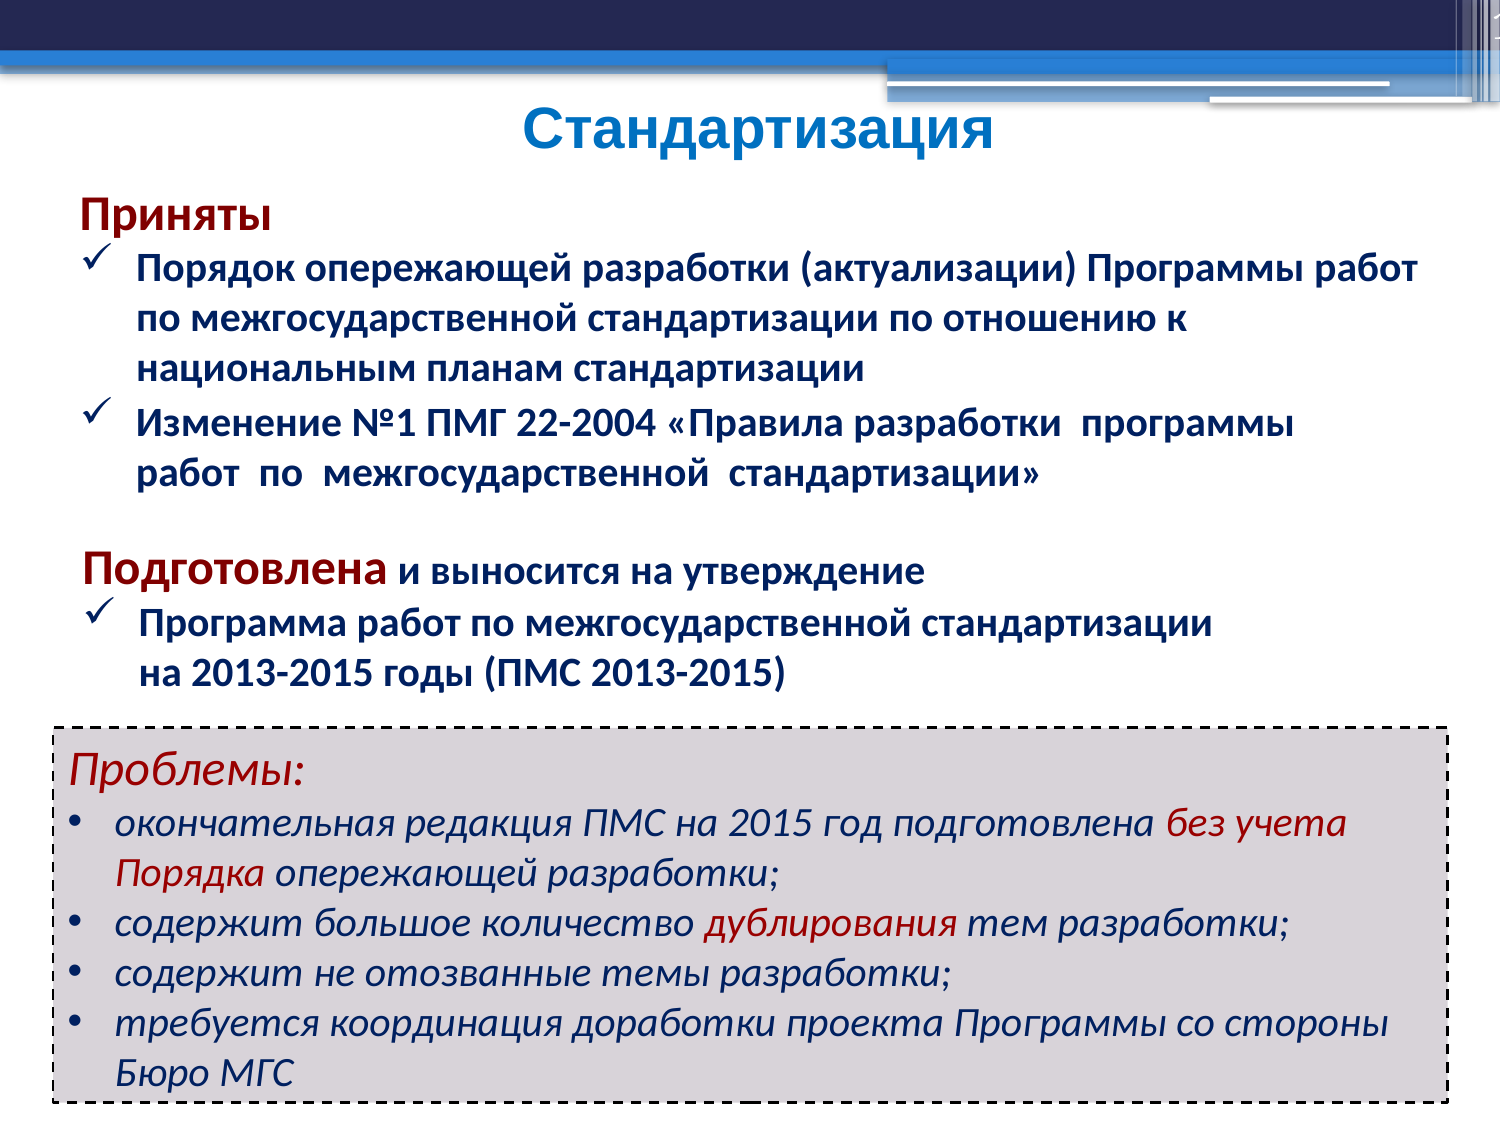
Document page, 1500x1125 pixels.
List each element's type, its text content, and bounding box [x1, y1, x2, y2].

text_box Подготовлена и выносится на утверждение Программа работ по межгосударственной стандартизации на 2013-2015 годы (ПМС 2013-2015) [67, 527, 1451, 702]
text_box Стандартизация [81, 77, 1437, 172]
text_box 11 [1332, 0, 1500, 61]
text_box Проблемы: окончательная редакция ПМС на 2015 год подготовлена без учета Порядка опережающей разработки; содержит большое количество дублирования тем разработки; содержит не отозванные темы разработки; требуется координация доработки проекта Программы со стороны Бюро МГС [53, 727, 1448, 1103]
text_box Приняты Порядок опережающей разработки (актуализации) Программы работ по межгосударственной стандартизации по отношению к национальным планам стандартизации [64, 172, 1441, 398]
text_box Изменение №1 ПМГ 22-2004 «Правила разработки программы работ по межгосударственной стандартизации» [64, 387, 1415, 503]
